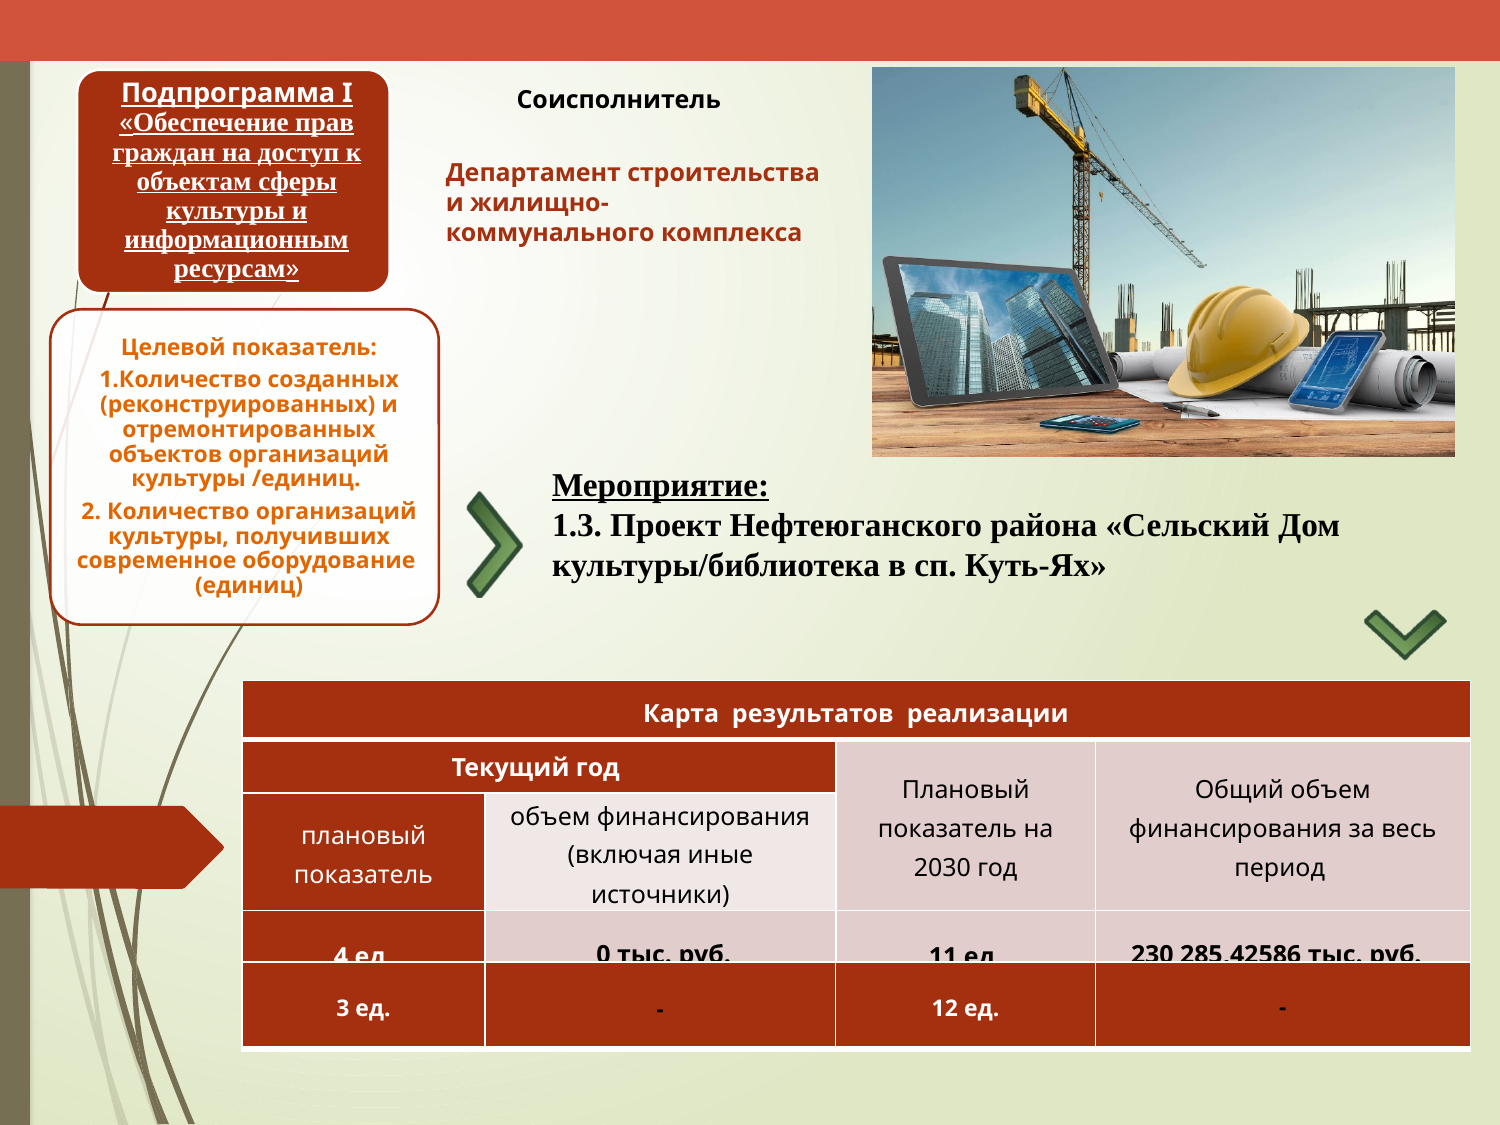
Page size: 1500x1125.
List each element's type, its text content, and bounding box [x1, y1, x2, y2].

text_box Мероприятие: 1.3. Проект Нефтеюганского района «Сельский Дом культуры/библиотека в сп. Куть-Ях» [537, 456, 1455, 591]
table_cell 0 тыс. руб. [486, 911, 835, 961]
table_header - [1096, 963, 1470, 1046]
picture [871, 67, 1455, 457]
text_box Департамент строительства и жилищно- коммунального комплекса [472, 149, 837, 254]
picture [1363, 609, 1448, 717]
picture [467, 485, 584, 604]
table_header 3 ед. [243, 963, 484, 1046]
table_header Карта результатов реализации [243, 681, 1470, 737]
table_cell 230 285,42586 тыс. руб. [1096, 911, 1470, 961]
table_header - [486, 963, 835, 1046]
table_cell Текущий год [243, 742, 835, 792]
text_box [0, 68, 467, 634]
table_header 12 ед. [836, 963, 1095, 1046]
table_cell плановый показатель [243, 794, 484, 910]
text_box Соисполнитель [501, 75, 867, 121]
picture [0, 0, 1500, 61]
table_cell 4 ед. [243, 911, 484, 961]
table_cell объем финансирования (включая иные источники) [486, 794, 835, 910]
table_cell Плановый показатель на 2030 год [837, 742, 1095, 910]
table_cell 11 ед. [837, 911, 1095, 961]
table_cell Общий объем финансирования за весь период [1096, 742, 1470, 910]
